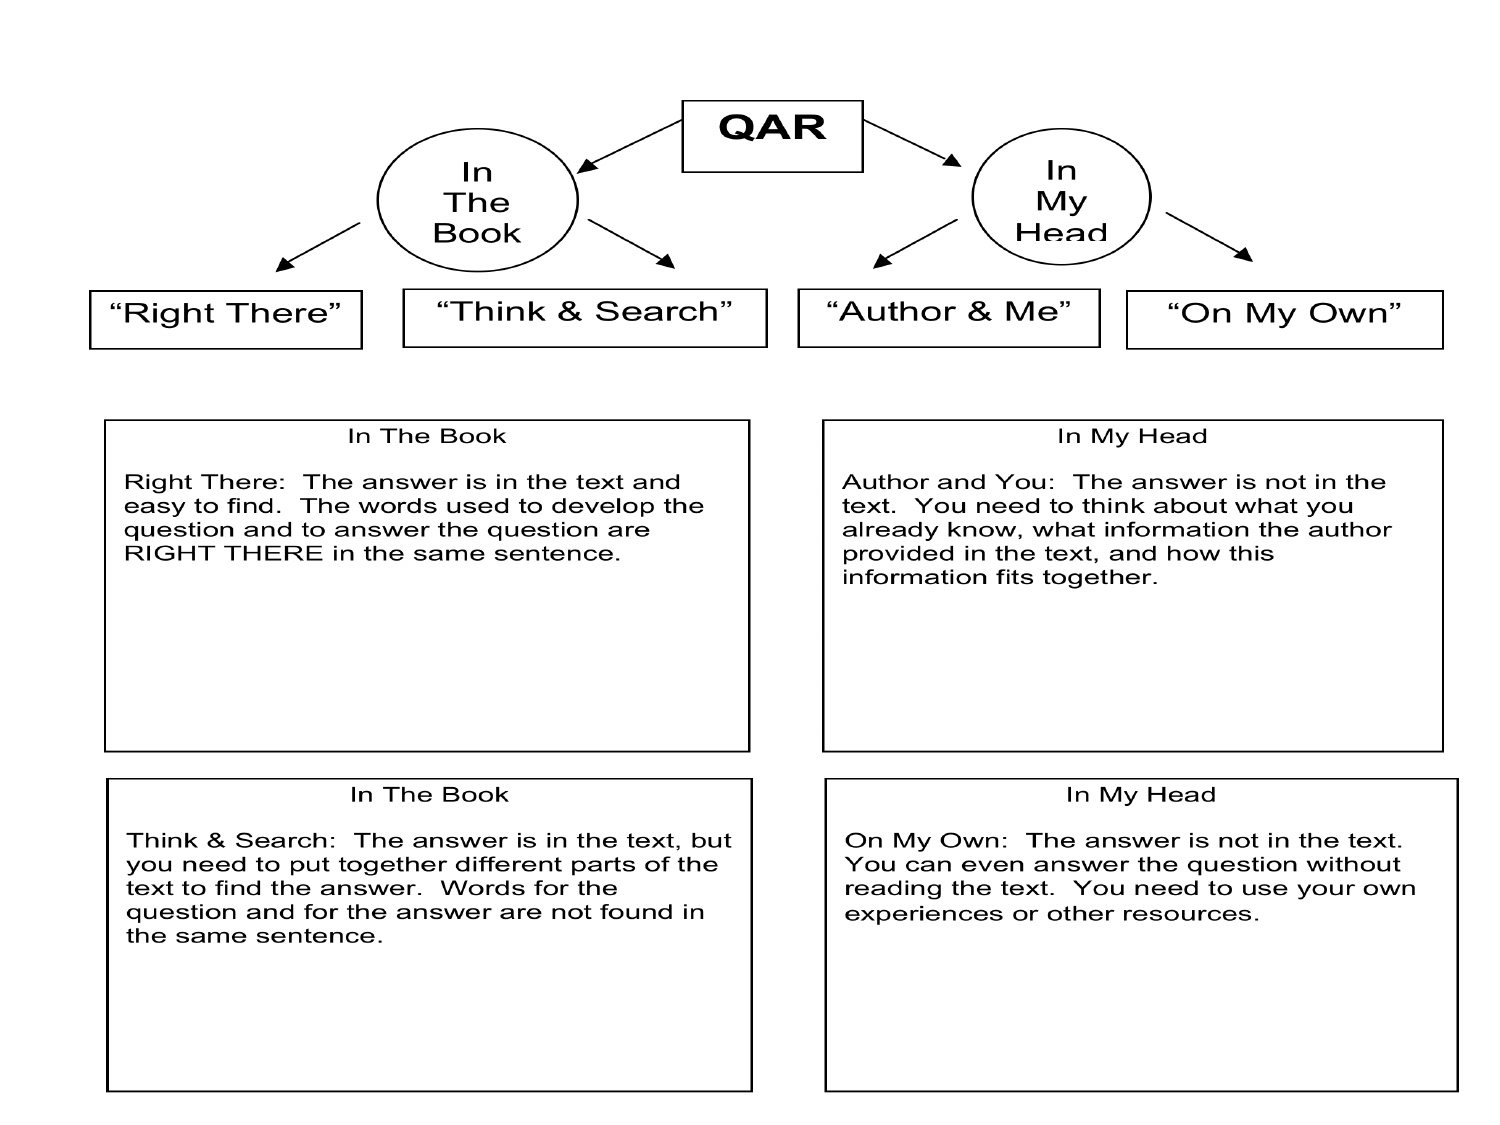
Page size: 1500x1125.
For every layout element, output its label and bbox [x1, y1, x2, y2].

text_box [21, 30, 1481, 1109]
